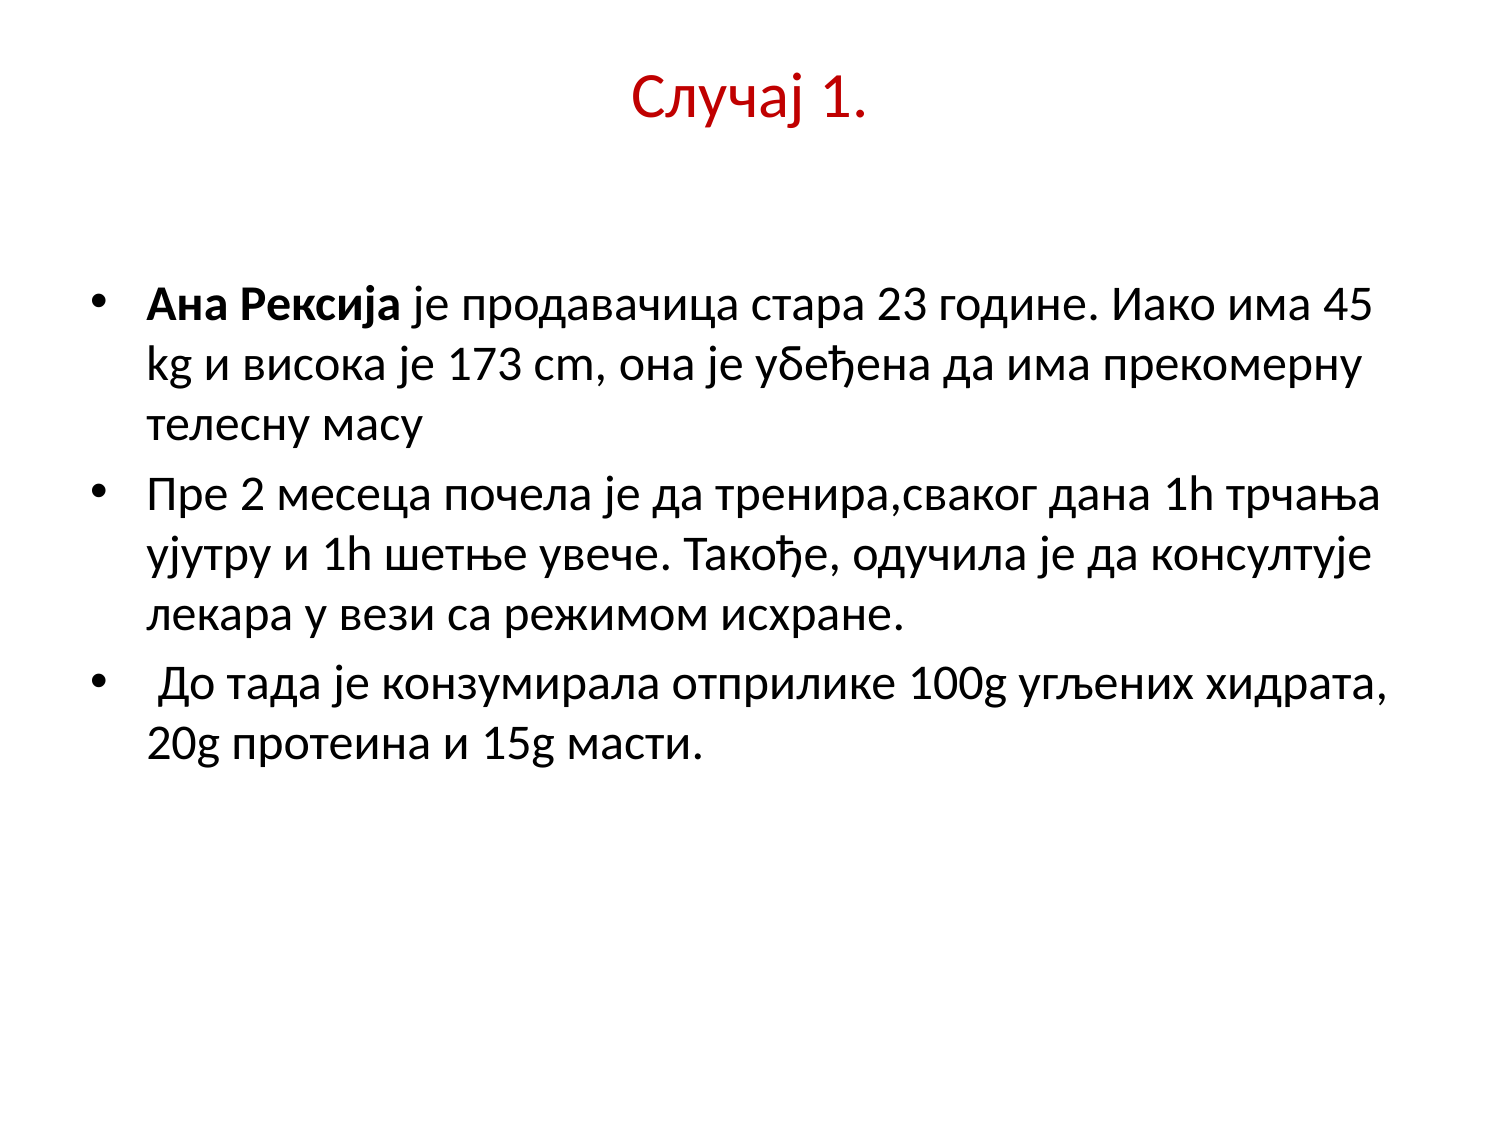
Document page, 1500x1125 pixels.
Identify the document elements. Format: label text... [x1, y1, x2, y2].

list Ана Рексија je продавачица стара 23 године. Иако има 45 kg и висока je 173 cm, она је убеђена да има прекомерну телесну масу Пре 2 месеца почела је да тренира,сваког дана 1h трчања ујутру и 1h шетње увече. Такође, одучила је да консултује лекара у вези са режимом исхране. До тада је конзумирала отприлике 100g угљених хидрата, 20g протеина и 15g масти. [75, 262, 1425, 1005]
title Случај 1. [75, 45, 1425, 233]
